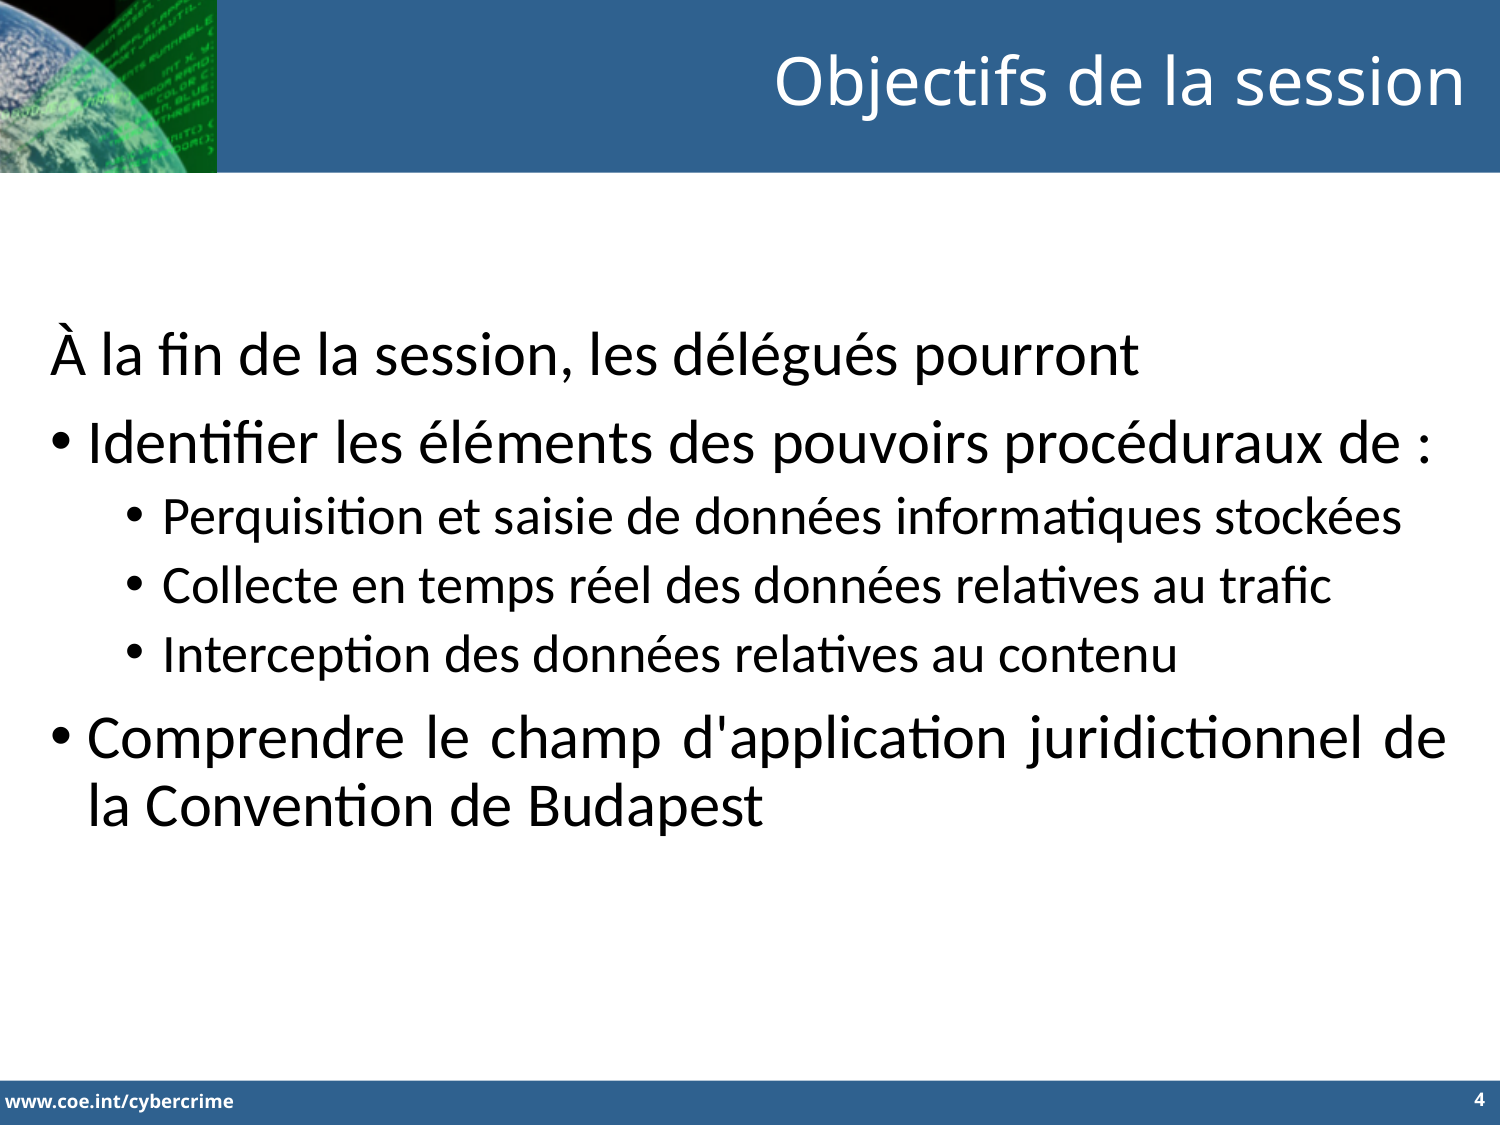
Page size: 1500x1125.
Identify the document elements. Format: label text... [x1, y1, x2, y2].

text_box Objectifs de la session [230, 31, 1483, 126]
picture [0, 1, 217, 173]
list À la fin de la session, les délégués pourront Identifier les éléments des pouvoirs procéduraux de : Perquisition et saisie de données informatiques stockées Collecte en temps réel des données relatives au trafic Interception des données relatives au contenu Comprendre le champ d'application juridictionnel de la Convention de Budapest [35, 313, 1465, 884]
